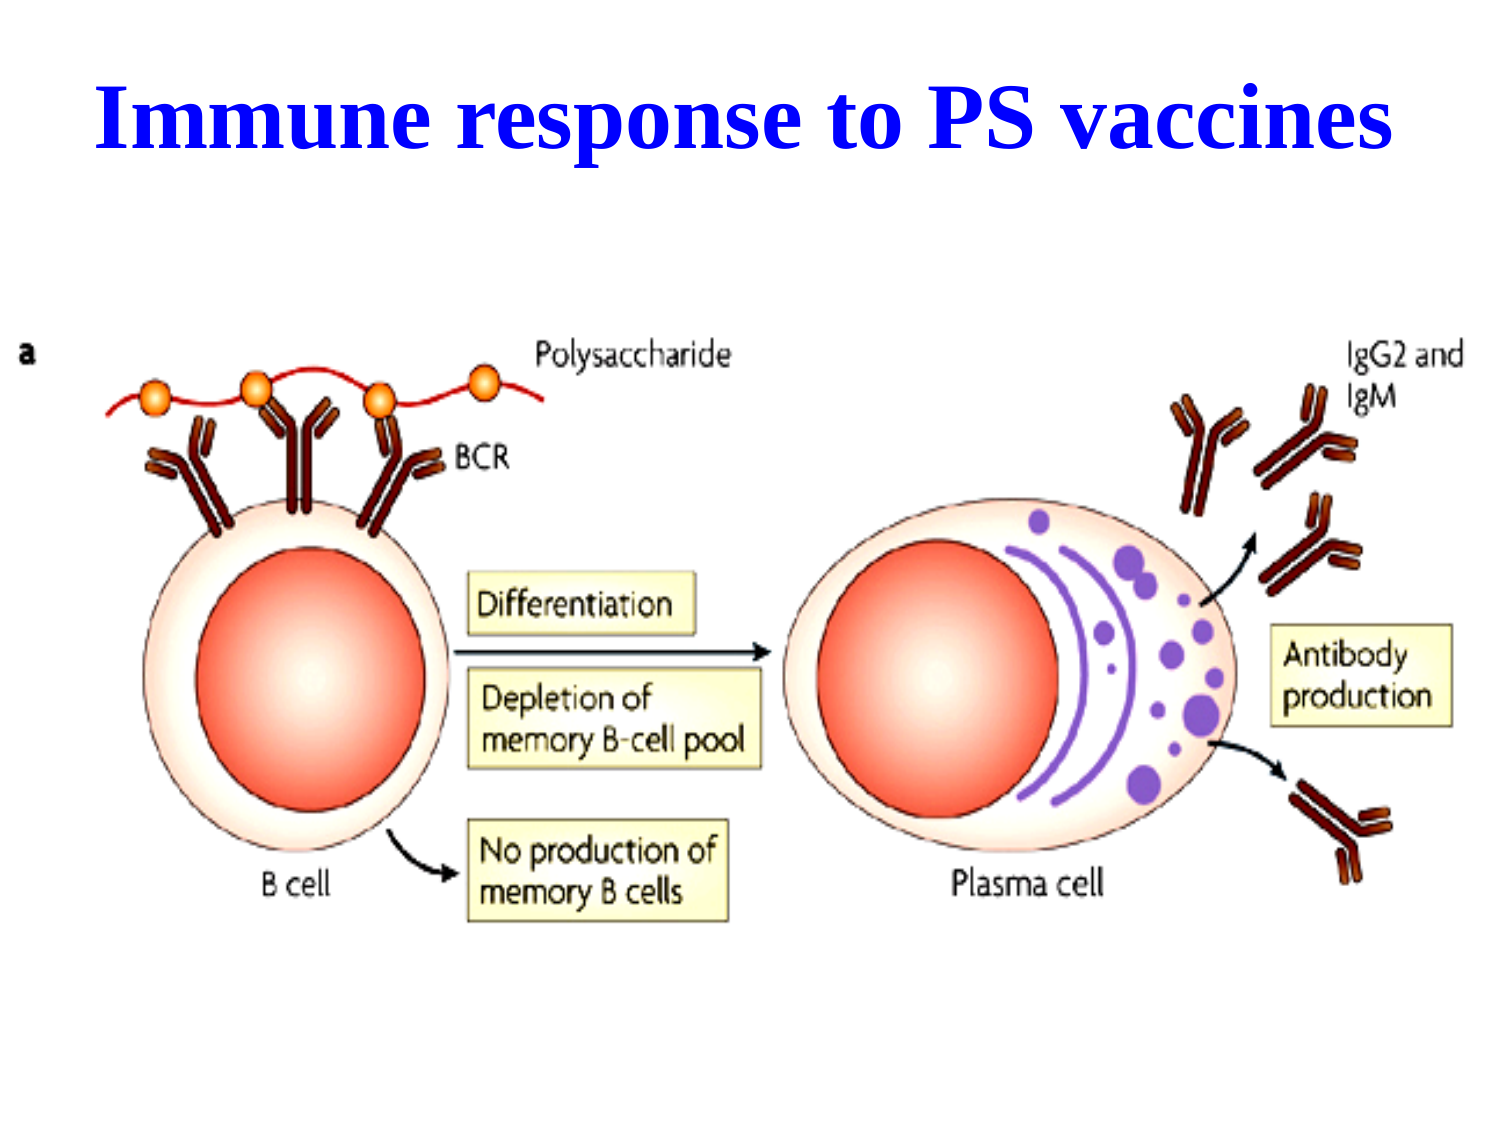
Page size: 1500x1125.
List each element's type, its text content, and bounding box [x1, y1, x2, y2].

picture [11, 328, 1477, 950]
text_box Immune response to PS vaccines [0, 46, 1500, 235]
